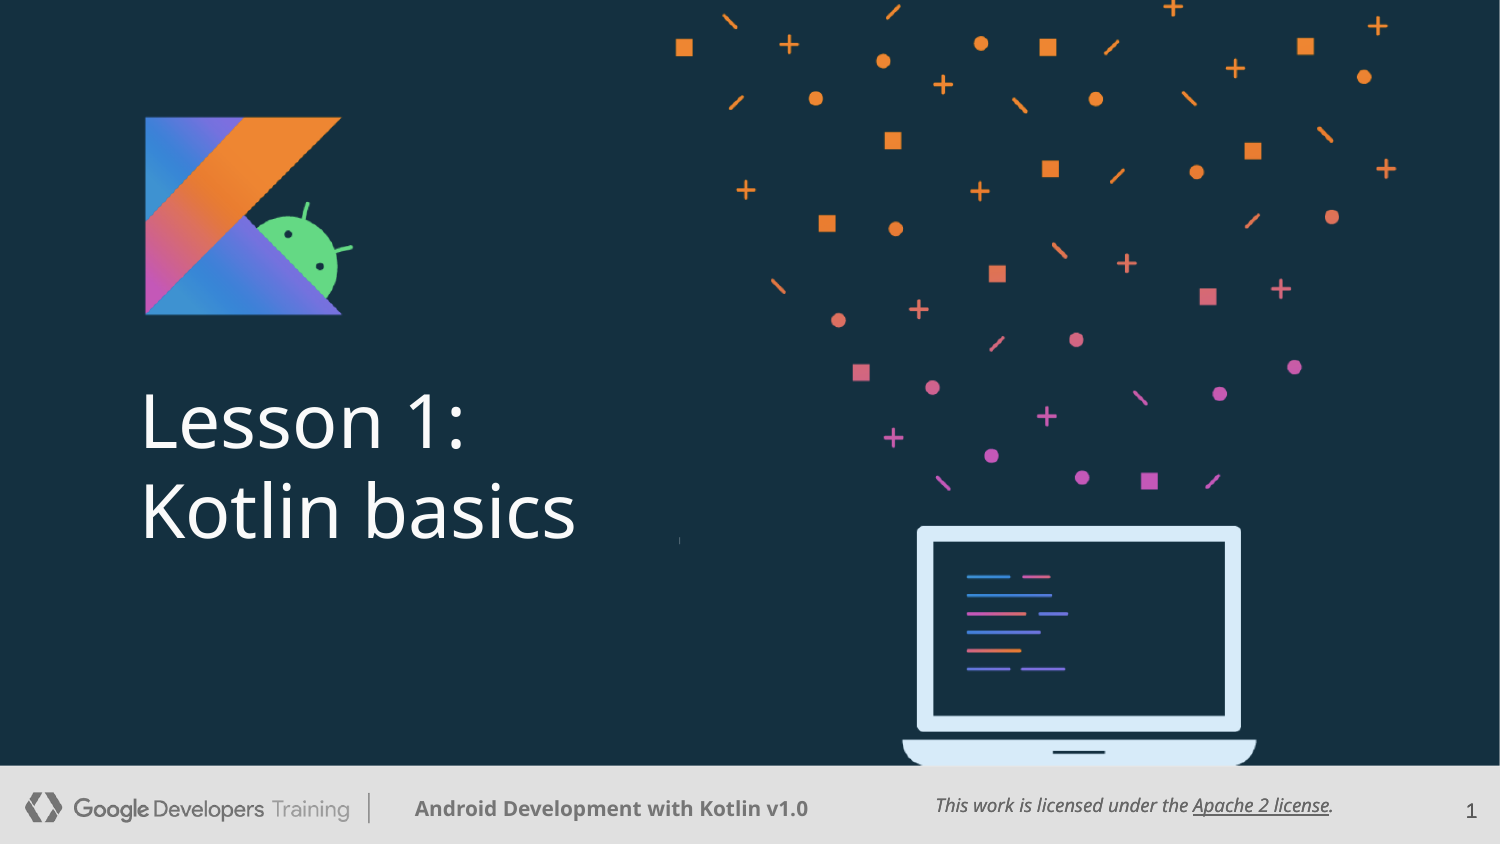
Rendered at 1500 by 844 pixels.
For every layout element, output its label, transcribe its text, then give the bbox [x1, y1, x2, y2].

picture [0, 0, 1500, 844]
slide_number ‹#› [1402, 777, 1493, 842]
text_box Lesson 1: Kotlin basics [124, 313, 873, 615]
